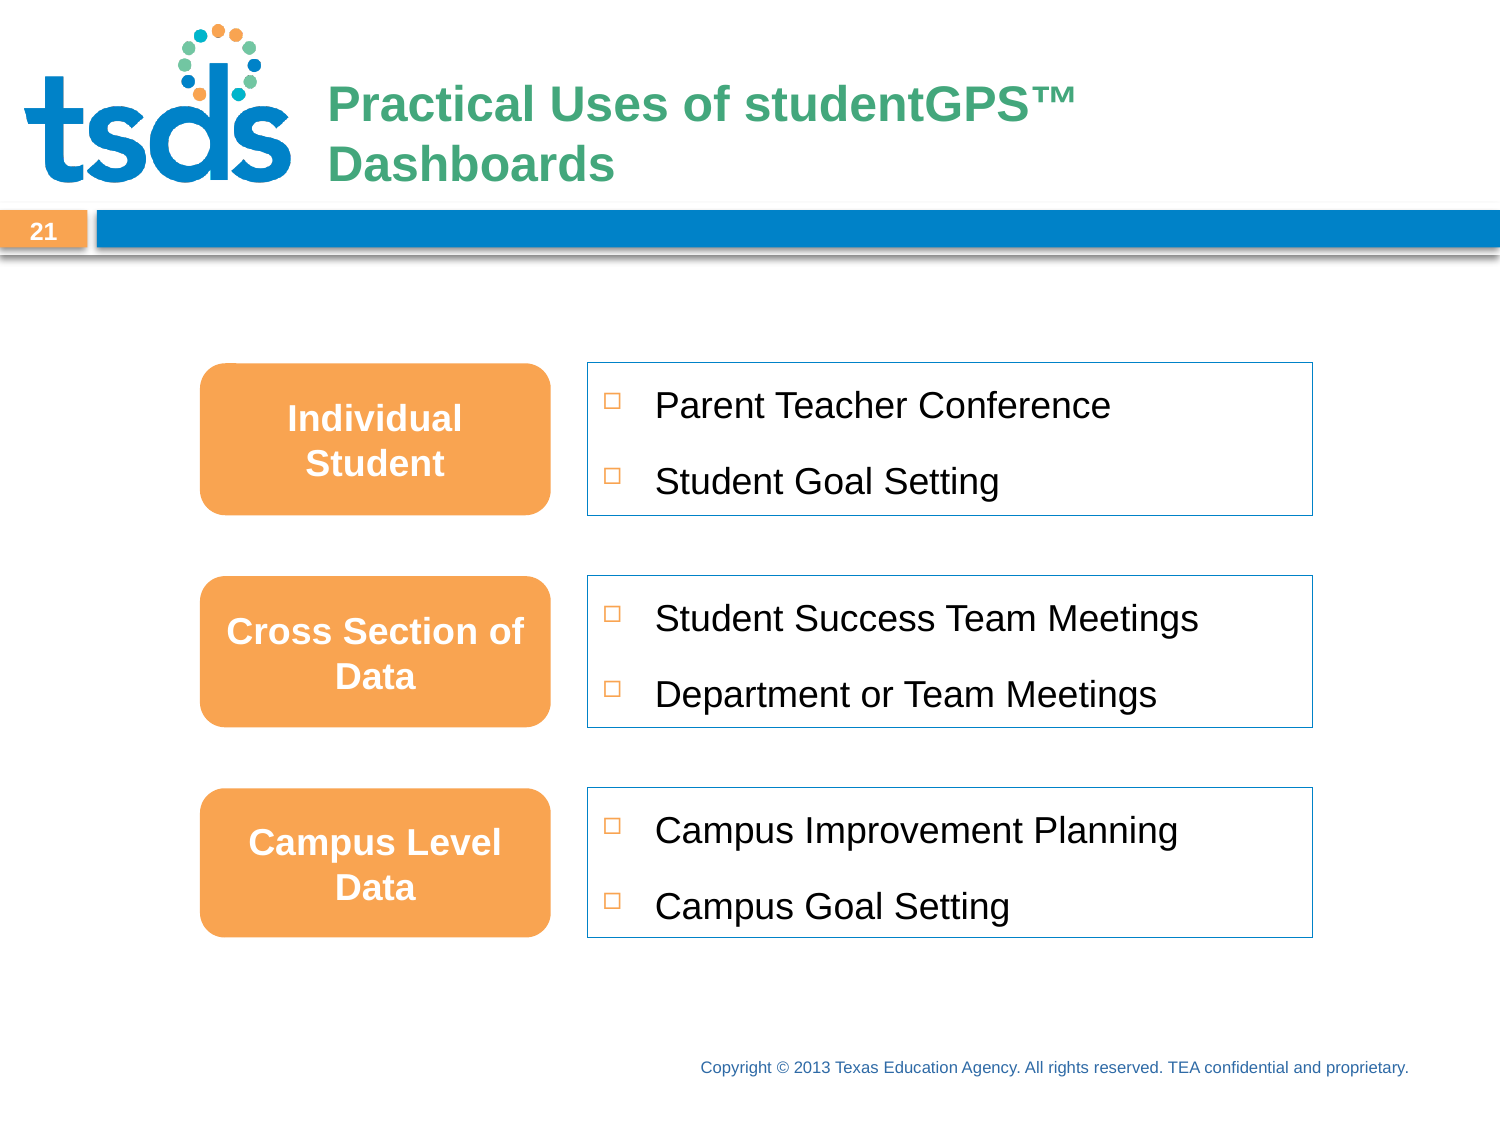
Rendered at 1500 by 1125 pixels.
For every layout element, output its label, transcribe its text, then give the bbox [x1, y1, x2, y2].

slide_number 20 [0, 210, 88, 251]
title Practical Uses of studentGPS™ Dashboards [312, 62, 1438, 201]
text_box Cross Section of Data [198, 574, 553, 729]
text_box Campus Improvement Planning Campus Goal Setting [587, 787, 1313, 938]
list Parent Teacher Conference Student Goal Setting [587, 362, 1313, 516]
text_box Campus Level Data [198, 786, 553, 940]
picture [24, 24, 291, 191]
text_box Student Success Team Meetings Department or Team Meetings [587, 575, 1313, 728]
text_box Individual Student [198, 361, 553, 517]
